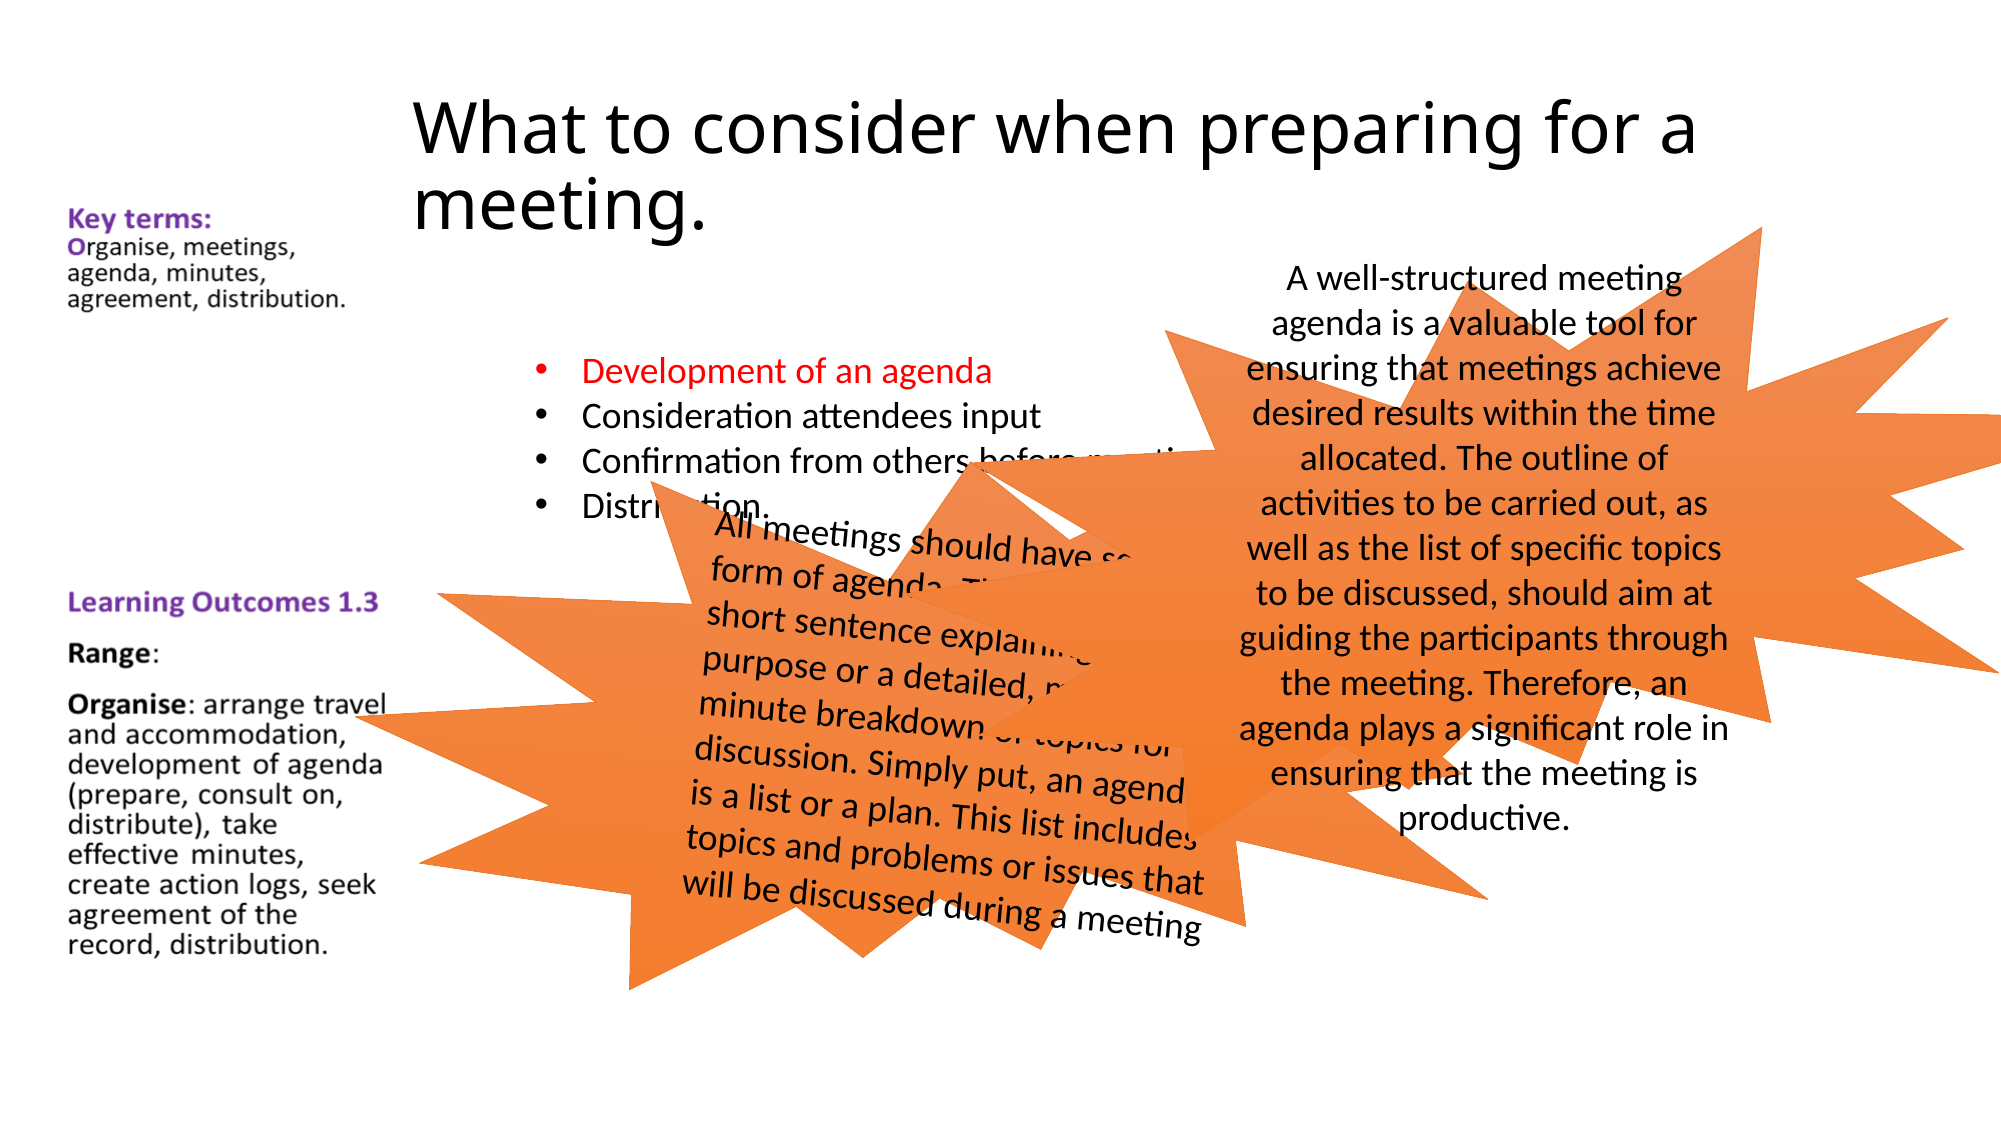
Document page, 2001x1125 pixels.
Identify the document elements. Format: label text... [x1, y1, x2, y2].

text_box All meetings should have some form of agenda. This can be a short sentence explaining the purpose or a detailed, minute-to-minute breakdown of topics for discussion. Simply put, an agenda is a list or a plan. This list includes topics and problems or issues that will be discussed during a meeting [415, 461, 1488, 991]
title What to consider when preparing for a meeting. [397, 59, 1863, 278]
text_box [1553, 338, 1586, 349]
text_box Development of an agenda Consideration attendees input Confirmation from others before meeting Distribution. [1192, 338, 1436, 408]
text_box A well-structured meeting agenda is a valuable tool for ensuring that meetings achieve desired results within the time allocated. The outline of activities to be carried out, as well as the list of specific topics to be discussed, should aim at guiding the participants through the meeting. Therefore, an agenda plays a significant role in ensuring that the meeting is productive. [904, 226, 2000, 844]
text_box Development of an agenda Consideration attendees input Confirmation from others before meeting Distribution. [520, 338, 1214, 534]
picture [47, 96, 415, 1028]
